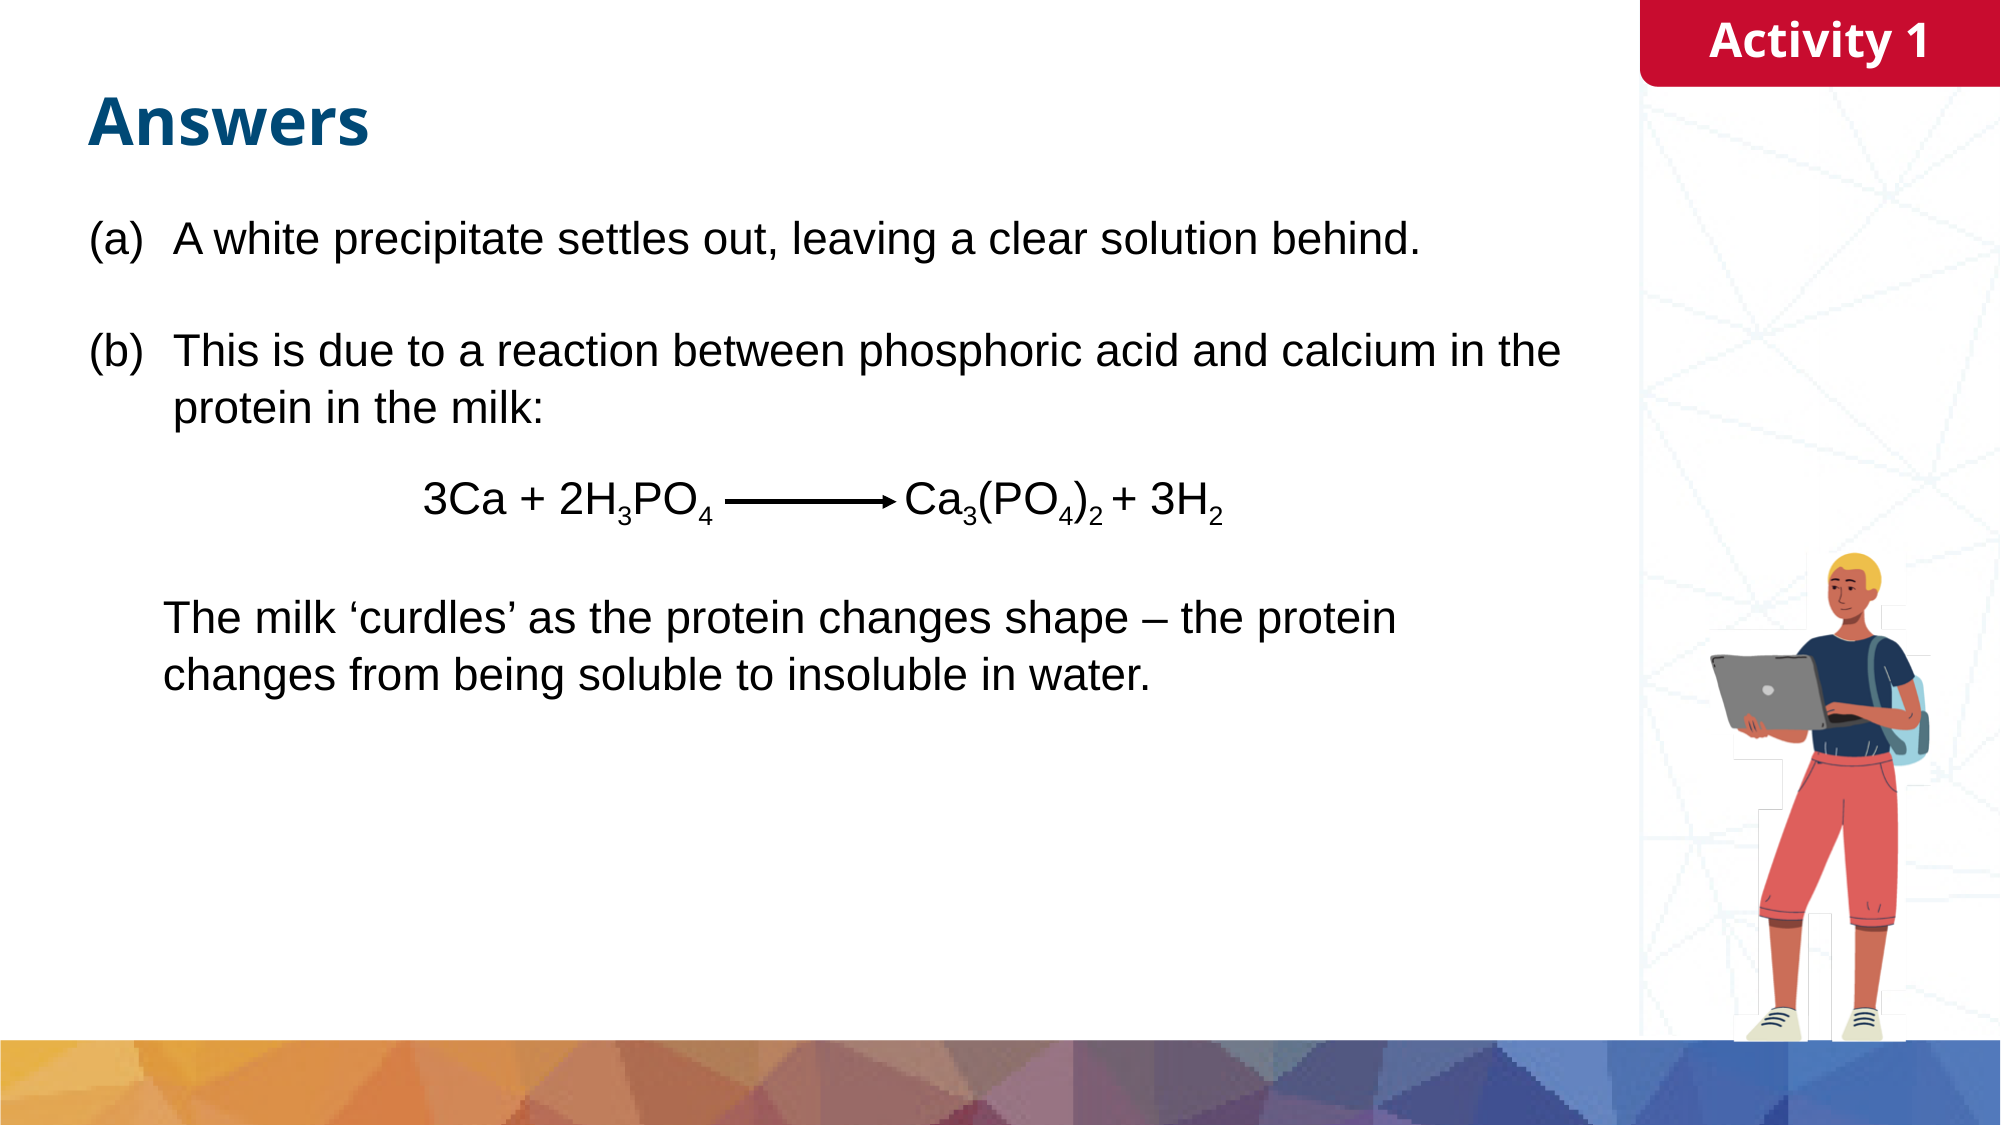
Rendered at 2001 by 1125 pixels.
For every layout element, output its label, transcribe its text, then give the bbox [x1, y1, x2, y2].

picture [0, 0, 2001, 1125]
list A white precipitate settles out, leaving a clear solution behind. This is due to a reaction between phosphoric acid and calcium in the protein in the milk: 3Ca + 2H3PO4 Ca3(PO4)2 + 3H2 The milk ‘curdles’ as the protein changes shape – the protein changes from being soluble to insoluble in water. [88, 206, 1565, 890]
title Answers [88, 88, 1565, 161]
